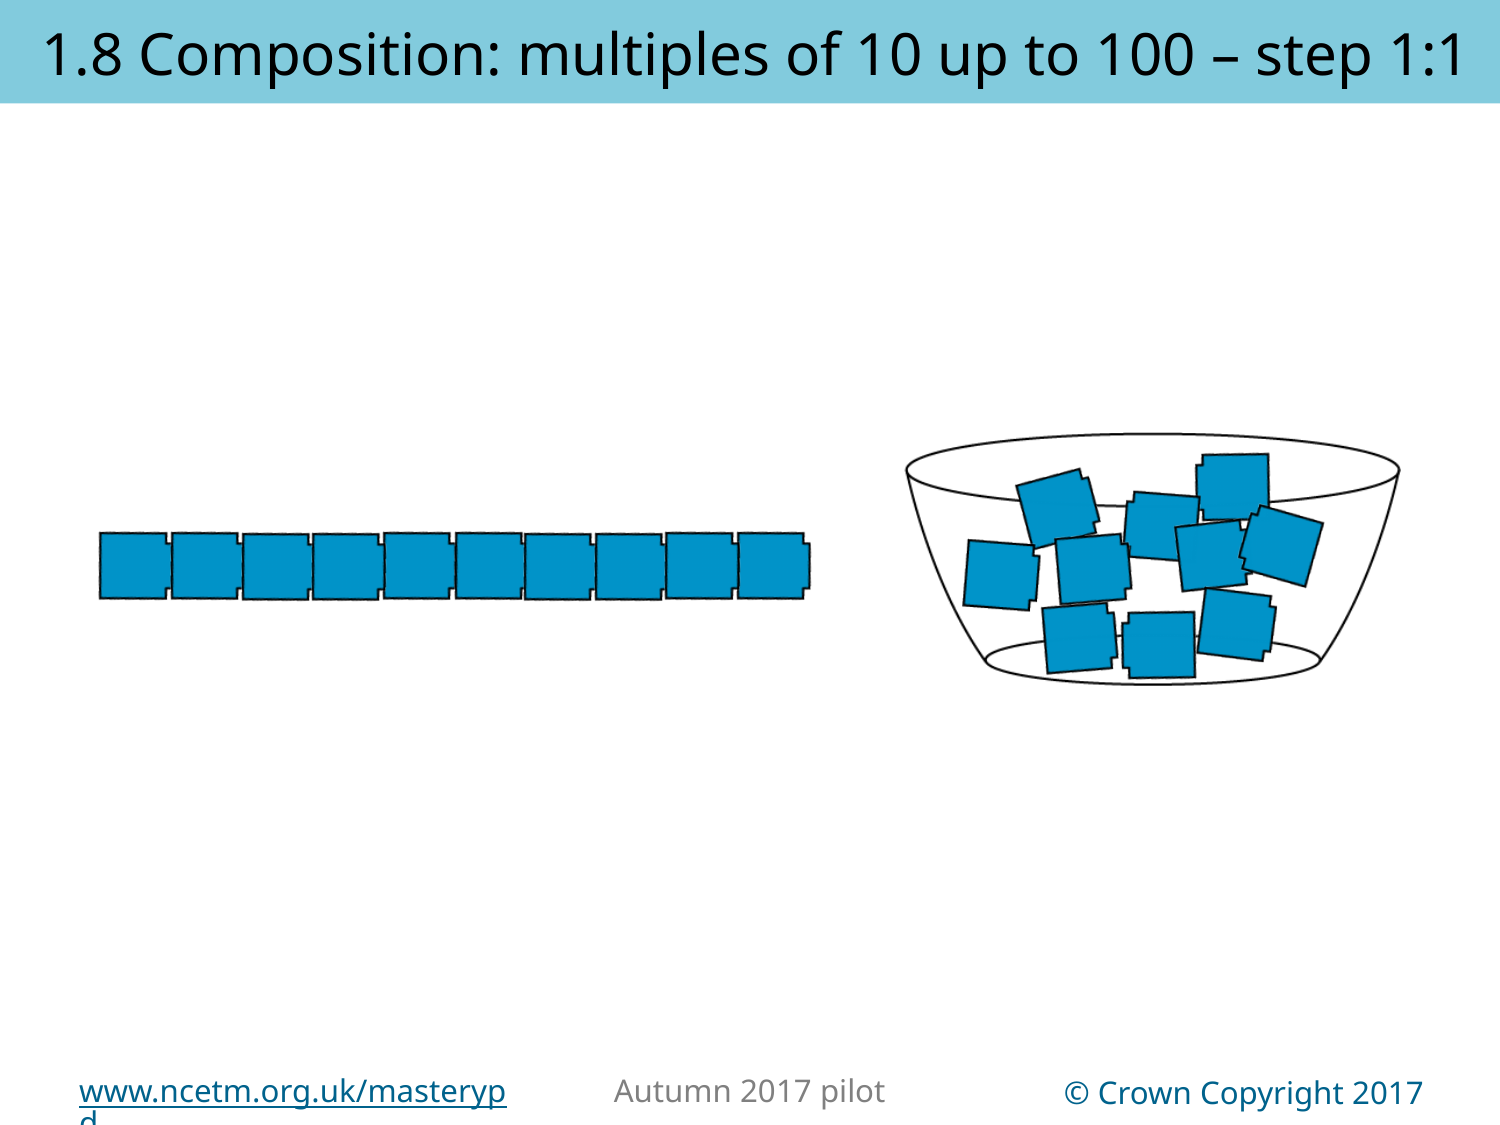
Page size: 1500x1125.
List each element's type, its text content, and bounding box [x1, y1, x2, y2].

picture [879, 432, 1424, 687]
picture [94, 526, 815, 606]
list 1.8 Composition: multiples of 10 up to 100 – step 1:1 [0, 0, 1500, 104]
